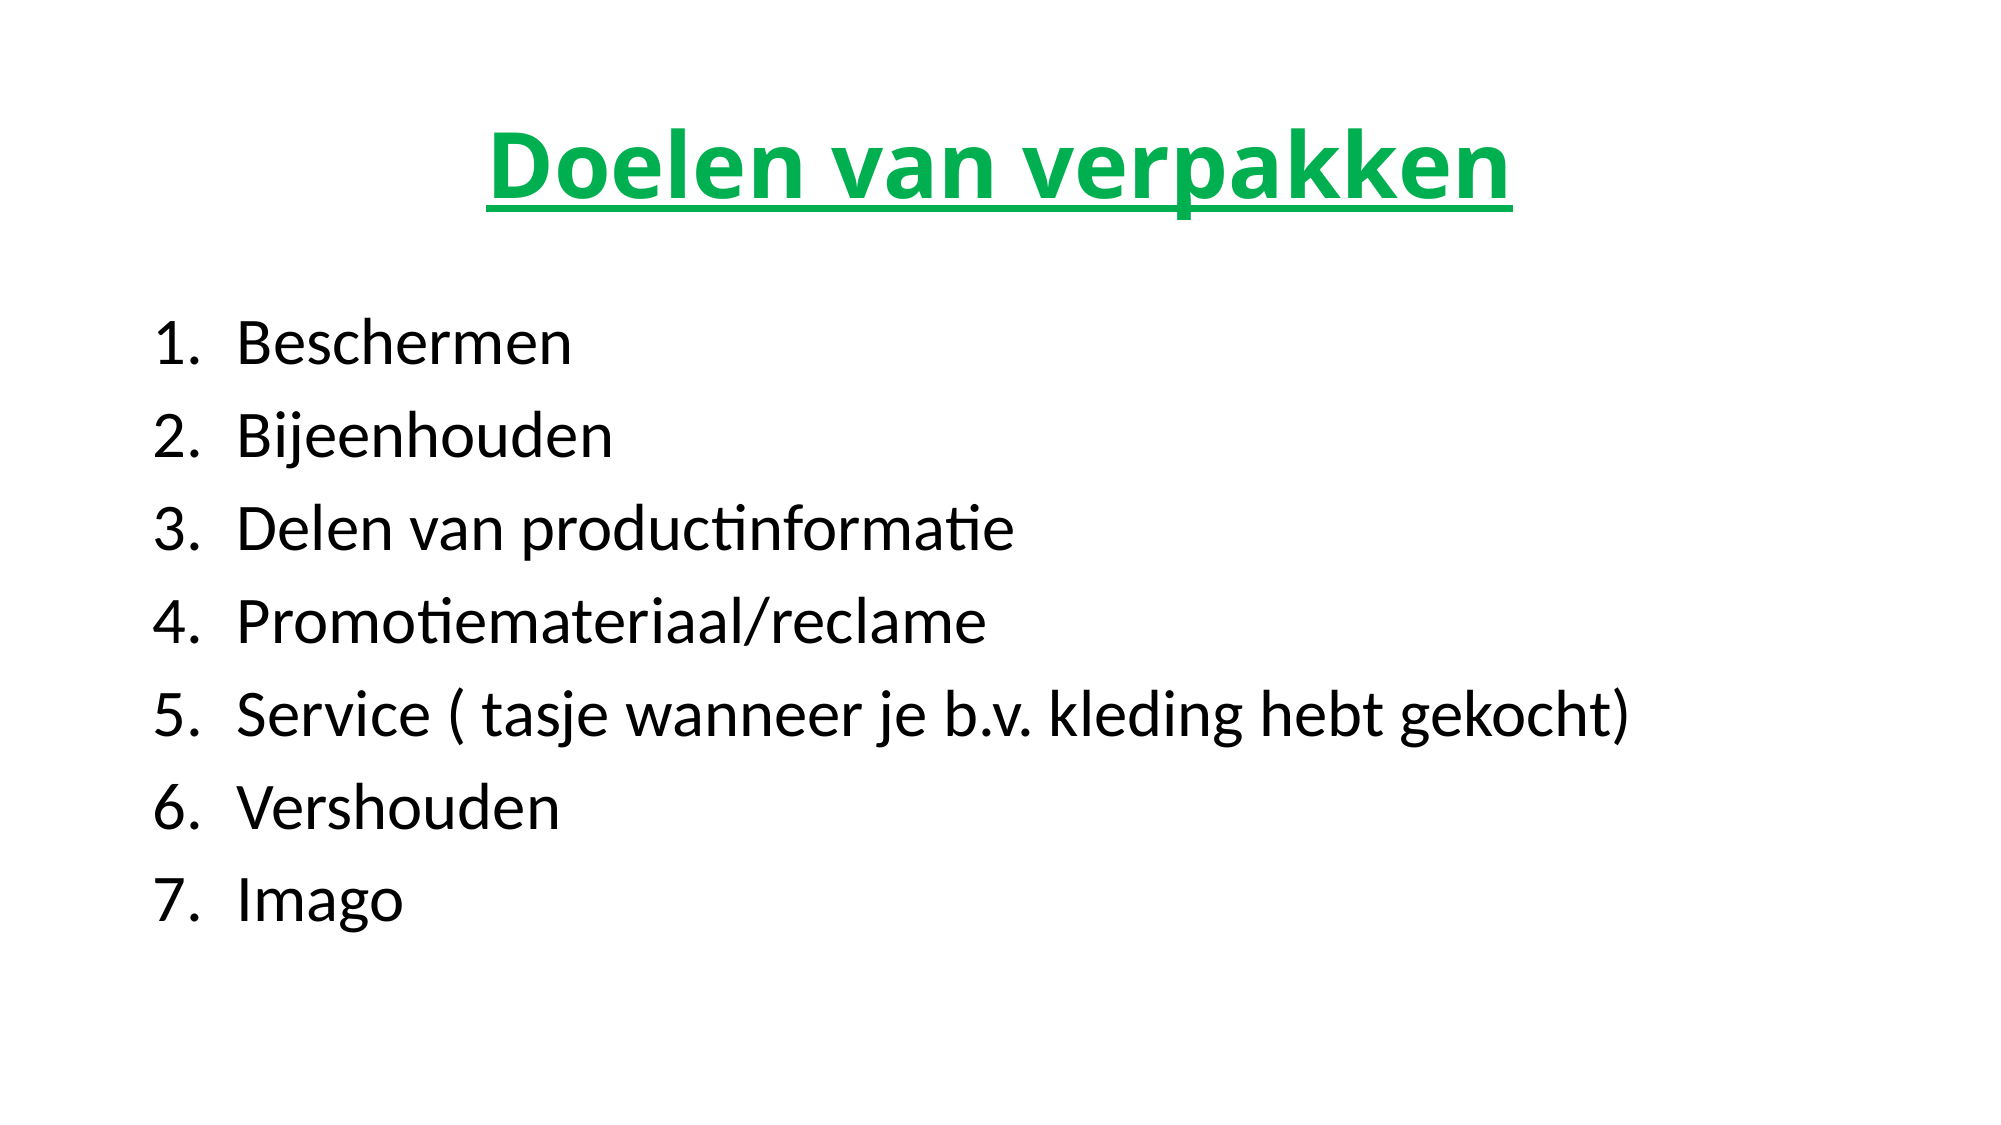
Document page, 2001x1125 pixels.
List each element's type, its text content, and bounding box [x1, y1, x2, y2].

list Beschermen Bijeenhouden Delen van productinformatie Promotiemateriaal/reclame Service ( tasje wanneer je b.v. kleding hebt gekocht) Vershouden Imago [137, 299, 1863, 1014]
title Doelen van verpakken [137, 59, 1863, 278]
